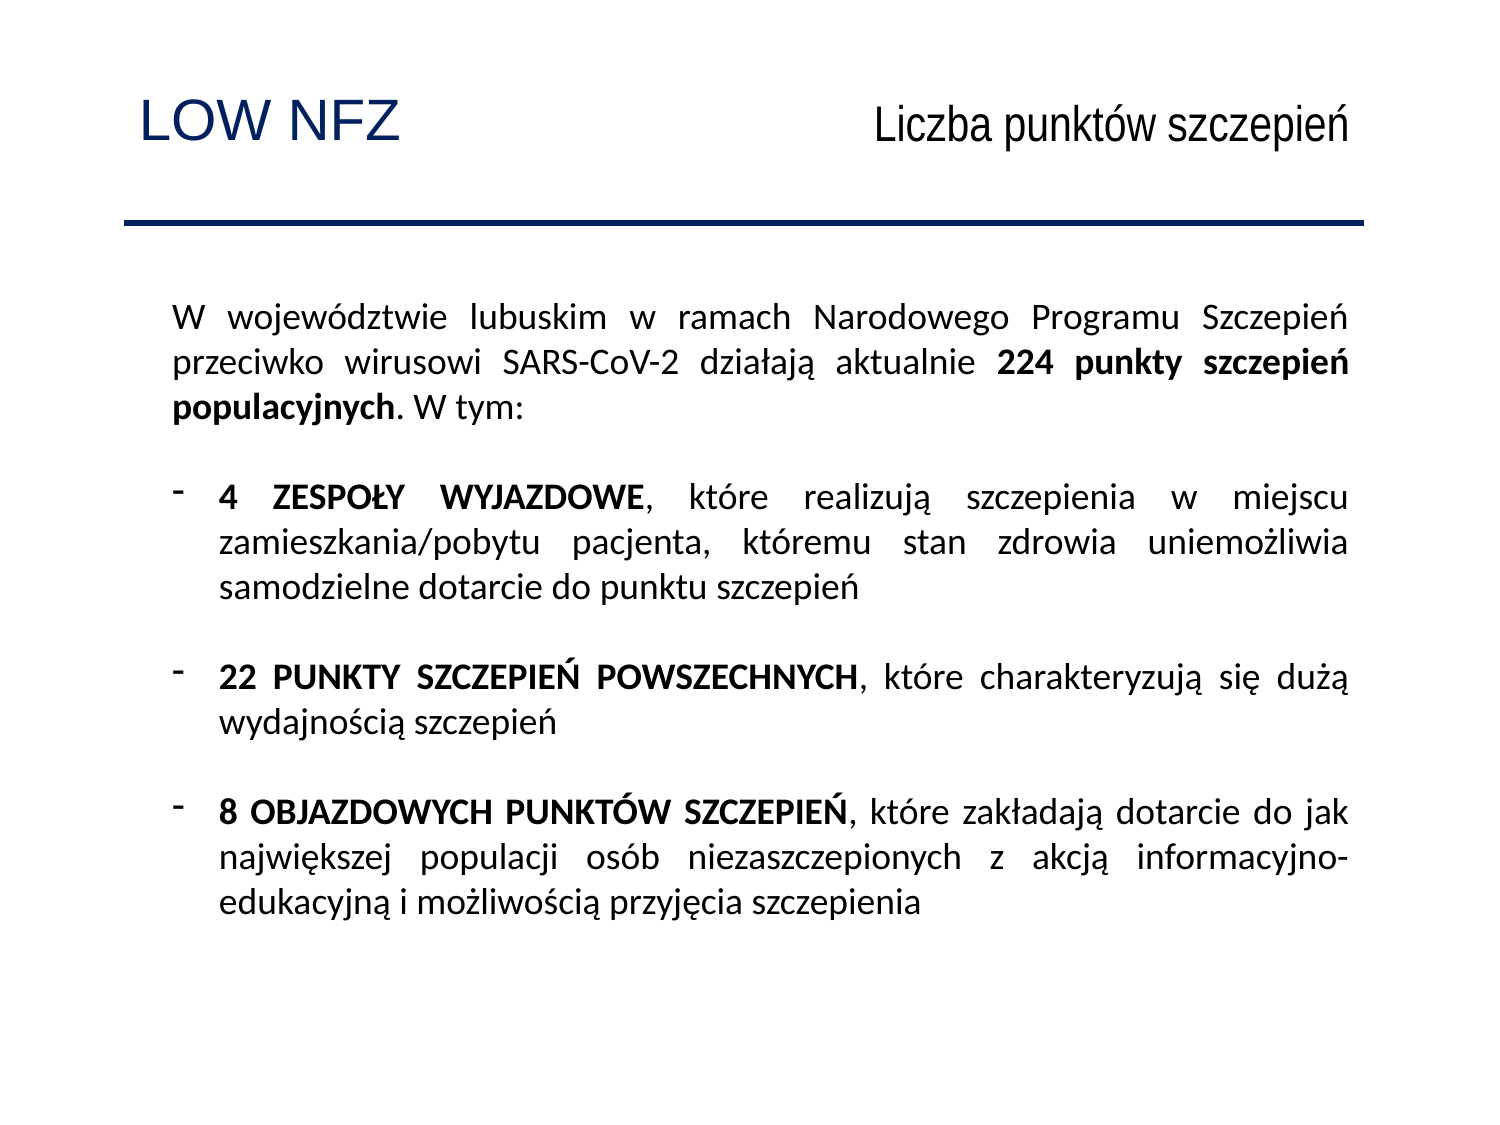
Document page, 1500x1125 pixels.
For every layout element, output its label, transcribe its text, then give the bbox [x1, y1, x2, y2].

text_box Liczba punktów szczepień [329, 83, 1365, 199]
text_box LOW NFZ [123, 74, 526, 160]
text_box W województwie lubuskim w ramach Narodowego Programu Szczepień przeciwko wirusowi SARS-CoV-2 działają aktualnie 224 punkty szczepień populacyjnych. W tym: 4 ZESPOŁY WYJAZDOWE, które realizują szczepienia w miejscu zamieszkania/pobytu pacjenta, któremu stan zdrowia uniemożliwia samodzielne dotarcie do punktu szczepień 22 PUNKTY SZCZEPIEŃ POWSZECHNYCH, które charakteryzują się dużą wydajnością szczepień 8 OBJAZDOWYCH PUNKTÓW SZCZEPIEŃ, które zakładają dotarcie do jak największej populacji osób niezaszczepionych z akcją informacyjno-edukacyjną i możliwością przyjęcia szczepienia [157, 284, 1365, 1020]
